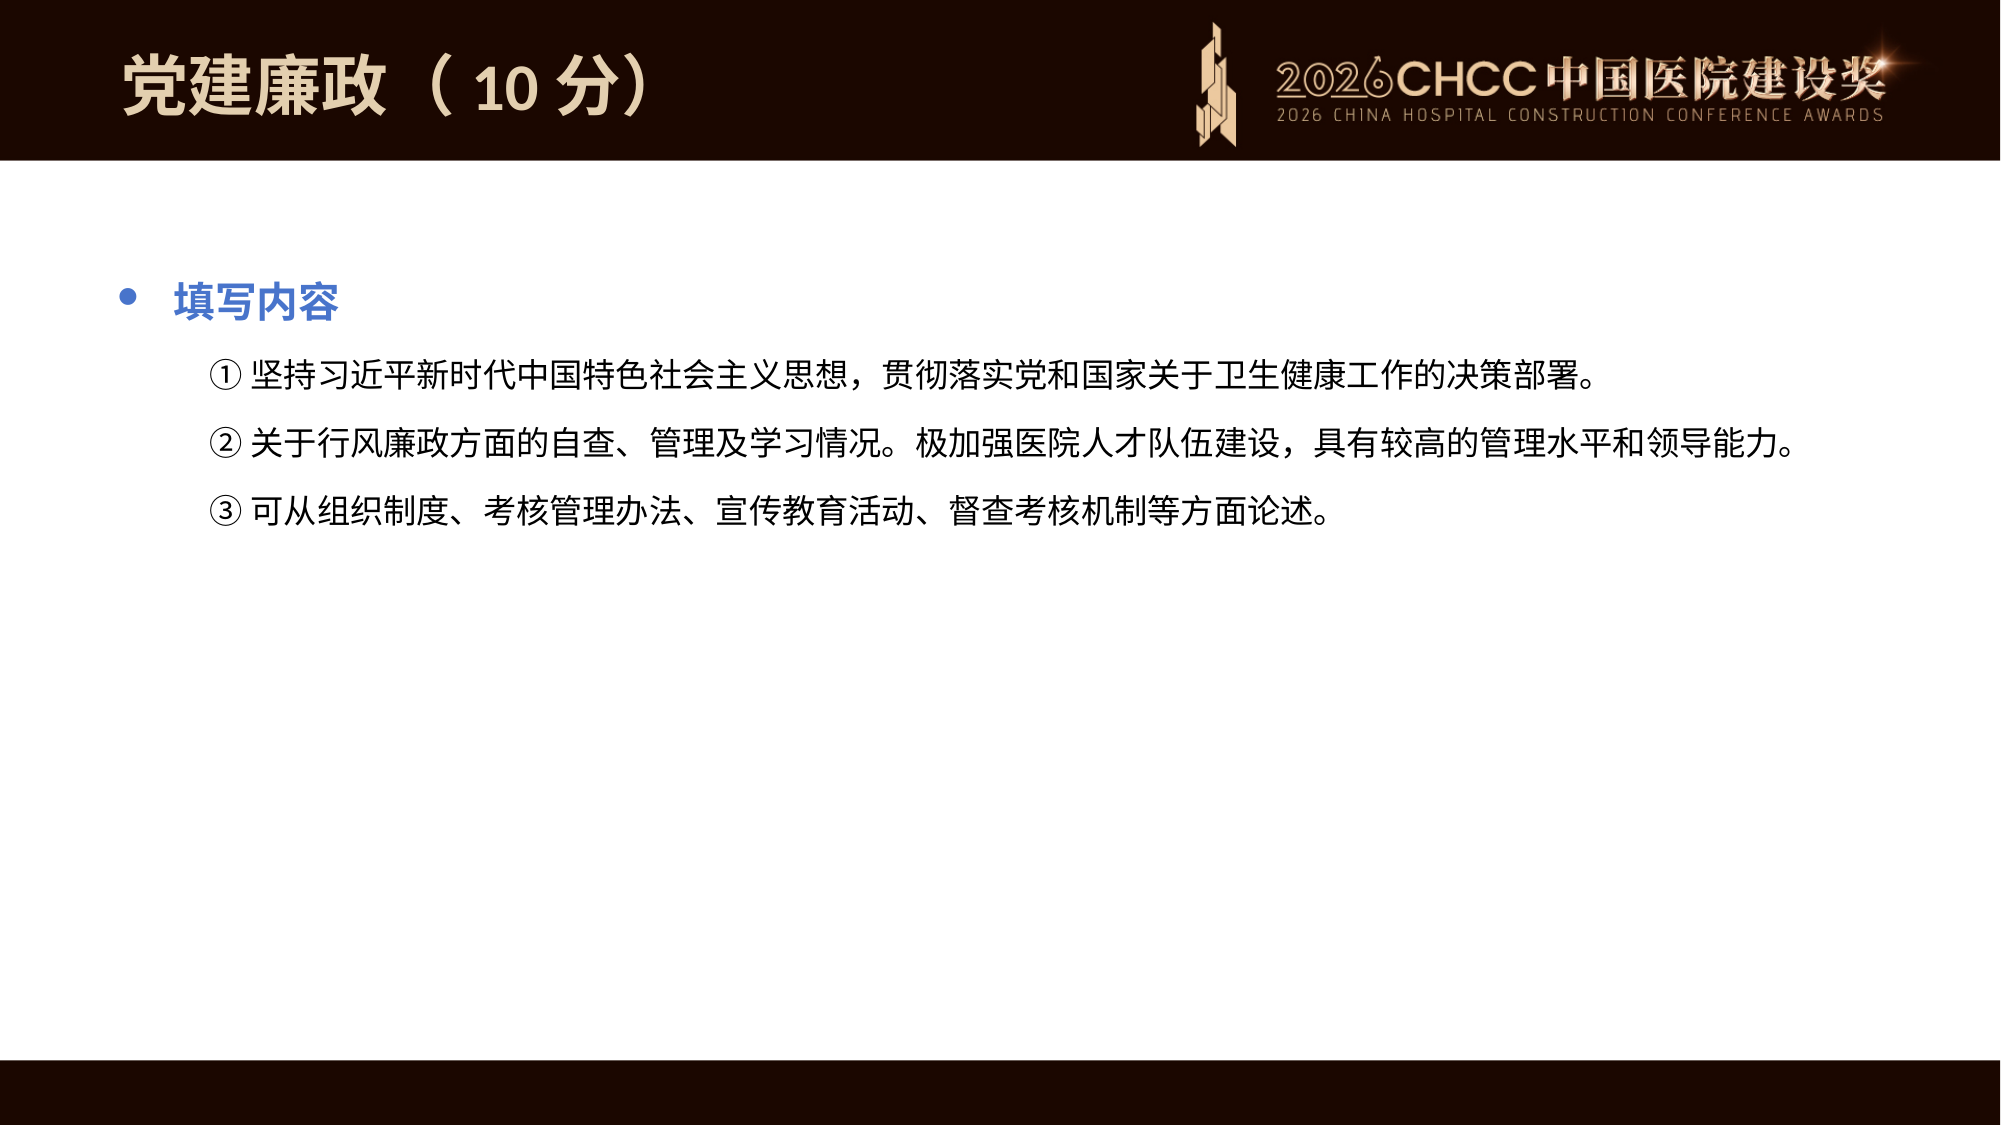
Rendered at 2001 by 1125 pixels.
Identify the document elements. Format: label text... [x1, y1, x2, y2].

text_box ①坚持习近平新时代中国特色社会主义思想，贯彻落实党和国家关于卫生健康工作的决策部署。 ②关于行风廉政方面的自查、管理及学习情况。极加强医院人才队伍建设，具有较高的管理水平和领导能力。 ③可从组织制度、考核管理办法、宣传教育活动、督查考核机制等方面论述。 [150, 326, 1850, 917]
text_box 填写内容 [117, 244, 934, 327]
text_box 党建廉政（10分） [106, 36, 741, 132]
picture [0, 0, 2001, 1125]
